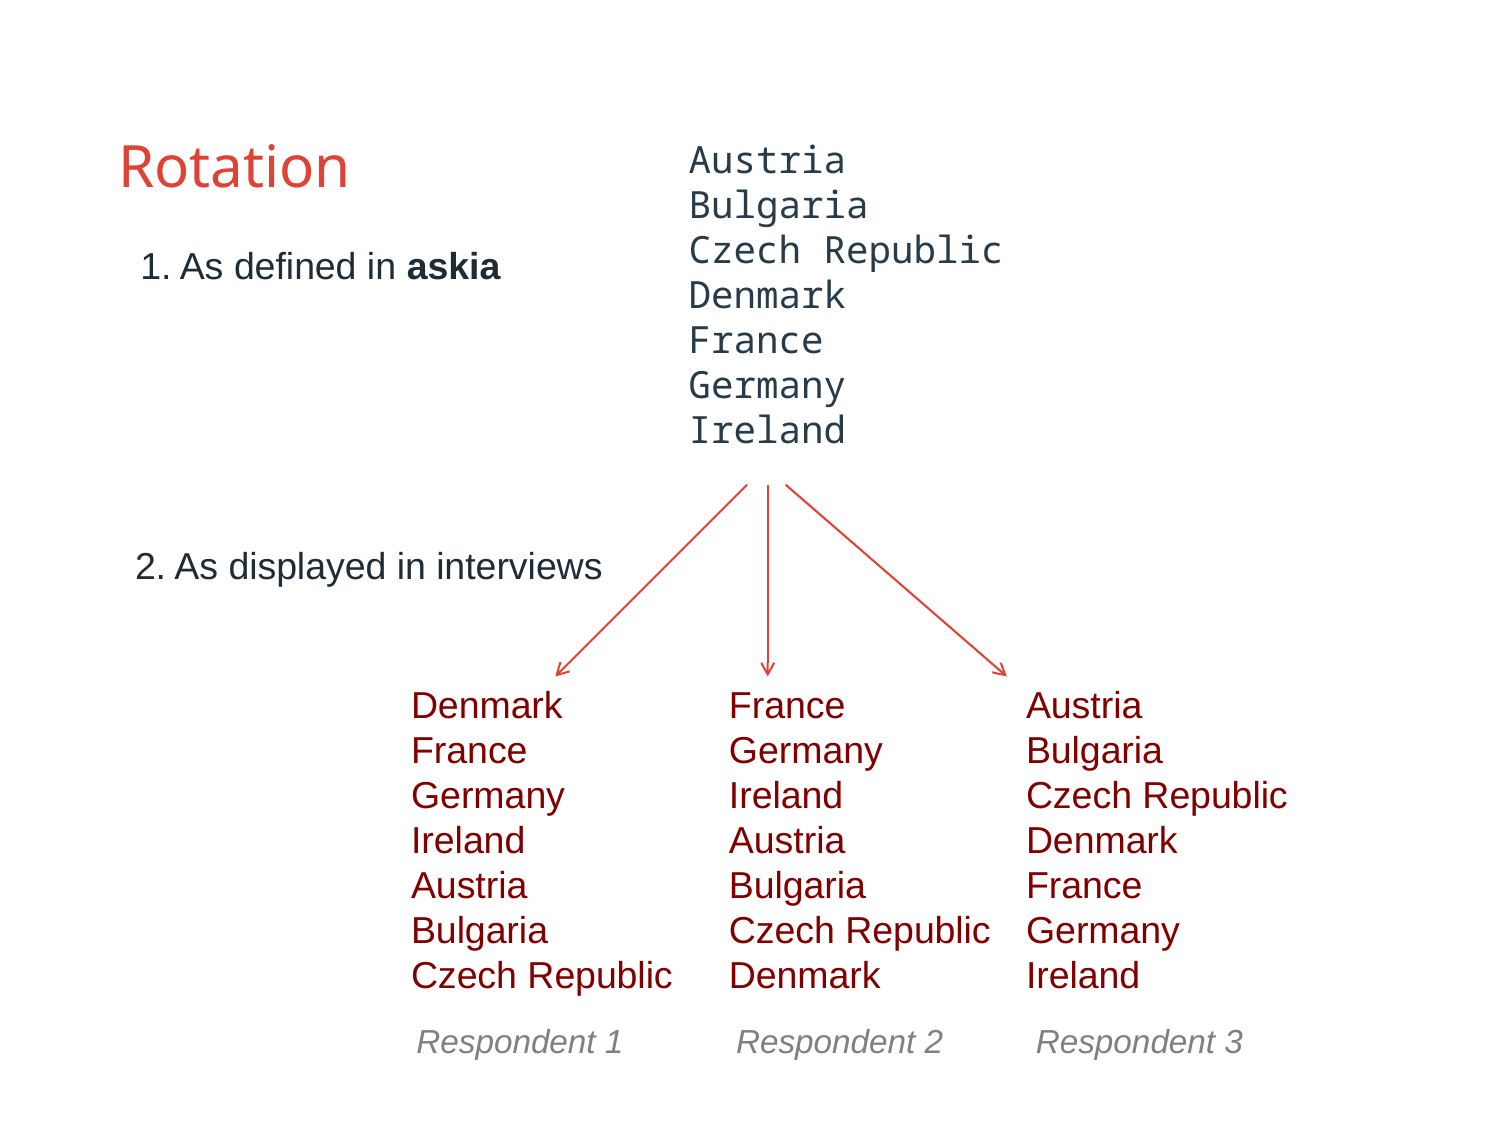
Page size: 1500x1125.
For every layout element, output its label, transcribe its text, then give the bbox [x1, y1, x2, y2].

text_box 1. As defined in askia [125, 234, 516, 295]
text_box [555, 484, 748, 677]
title Rotation [103, 59, 1397, 278]
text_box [785, 484, 1007, 677]
text_box France Germany Ireland Austria Bulgaria Czech Republic Denmark [714, 673, 1011, 1003]
text_box Respondent 3 [1021, 1012, 1258, 1068]
text_box Respondent 1 [401, 1012, 639, 1068]
text_box Respondent 2 [721, 1012, 959, 1068]
text_box Austria Bulgaria Czech Republic Denmark France Germany Ireland [1011, 673, 1344, 1003]
text_box Austria Bulgaria Czech Republic Denmark France Germany Ireland [673, 128, 1094, 503]
text_box 2. As displayed in interviews [120, 535, 555, 595]
text_box Denmark France Germany Ireland Austria Bulgaria Czech Republic [396, 673, 714, 1003]
